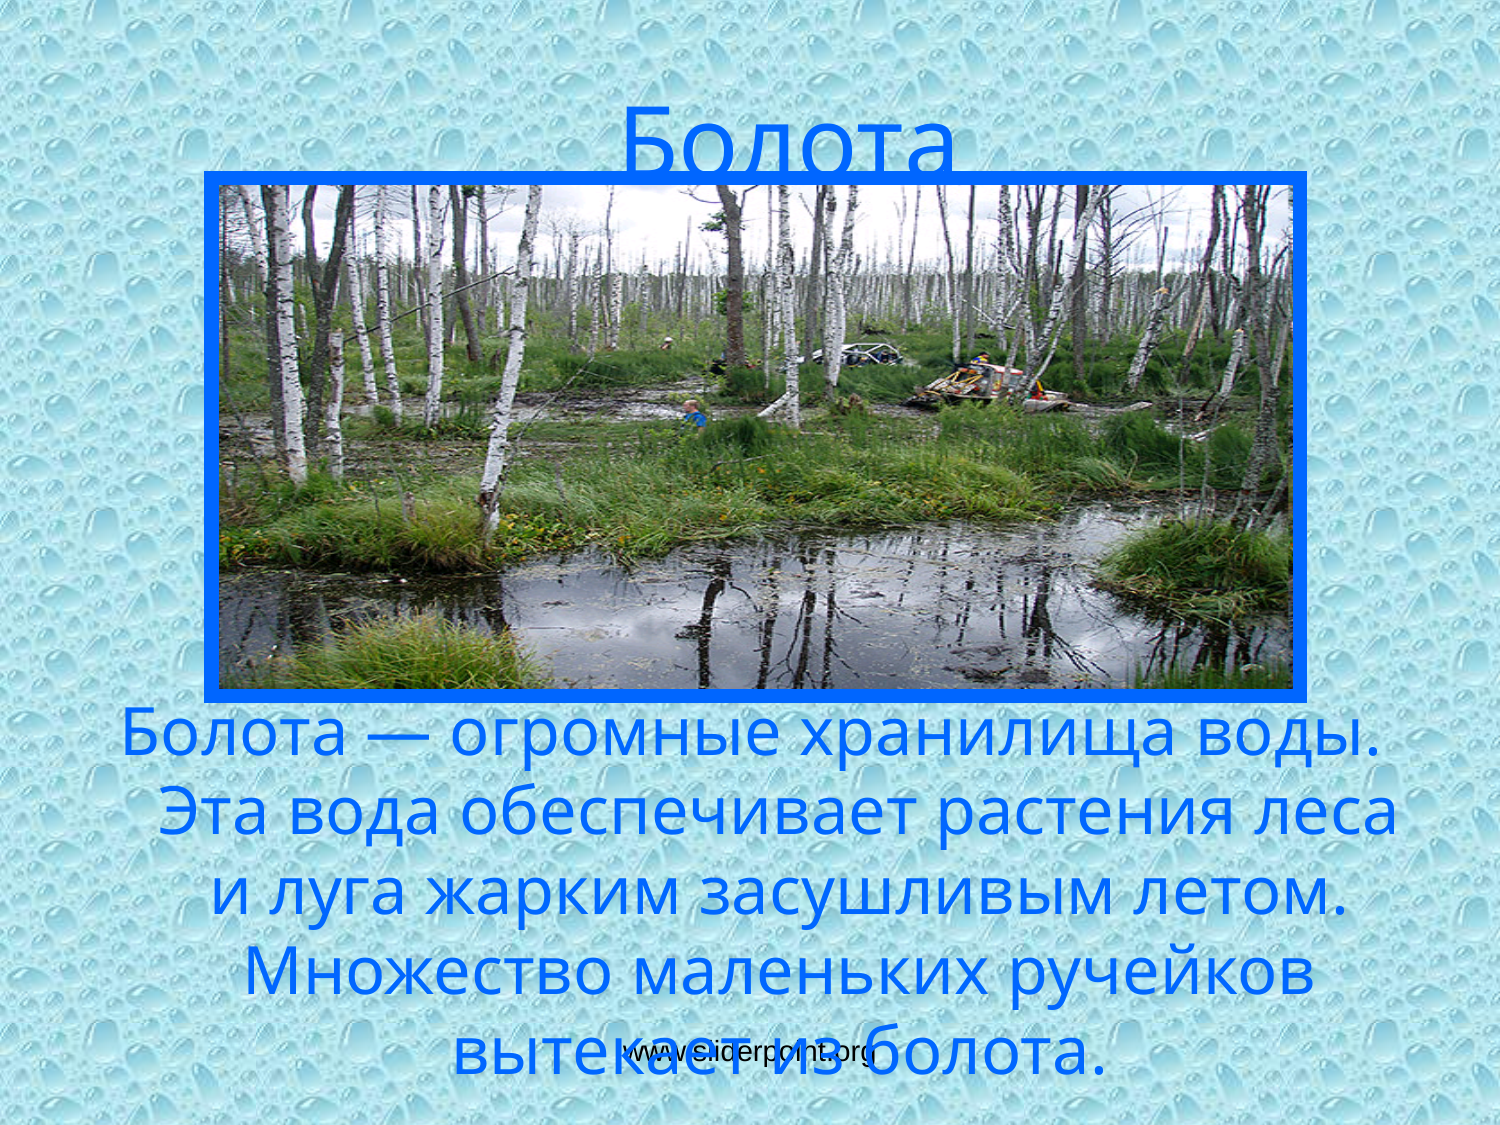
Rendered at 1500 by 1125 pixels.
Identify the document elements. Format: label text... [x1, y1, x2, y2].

picture [0, 0, 1500, 1125]
title Болота [74, 44, 1426, 233]
footer www.sliderpoint.org [512, 1024, 988, 1103]
list Болота — огромные хранилища воды. Эта вода обеспечивает растения леса и луга жарким засушливым летом. Множество маленьких ручейков вытекает из болота. [76, 680, 1428, 1100]
